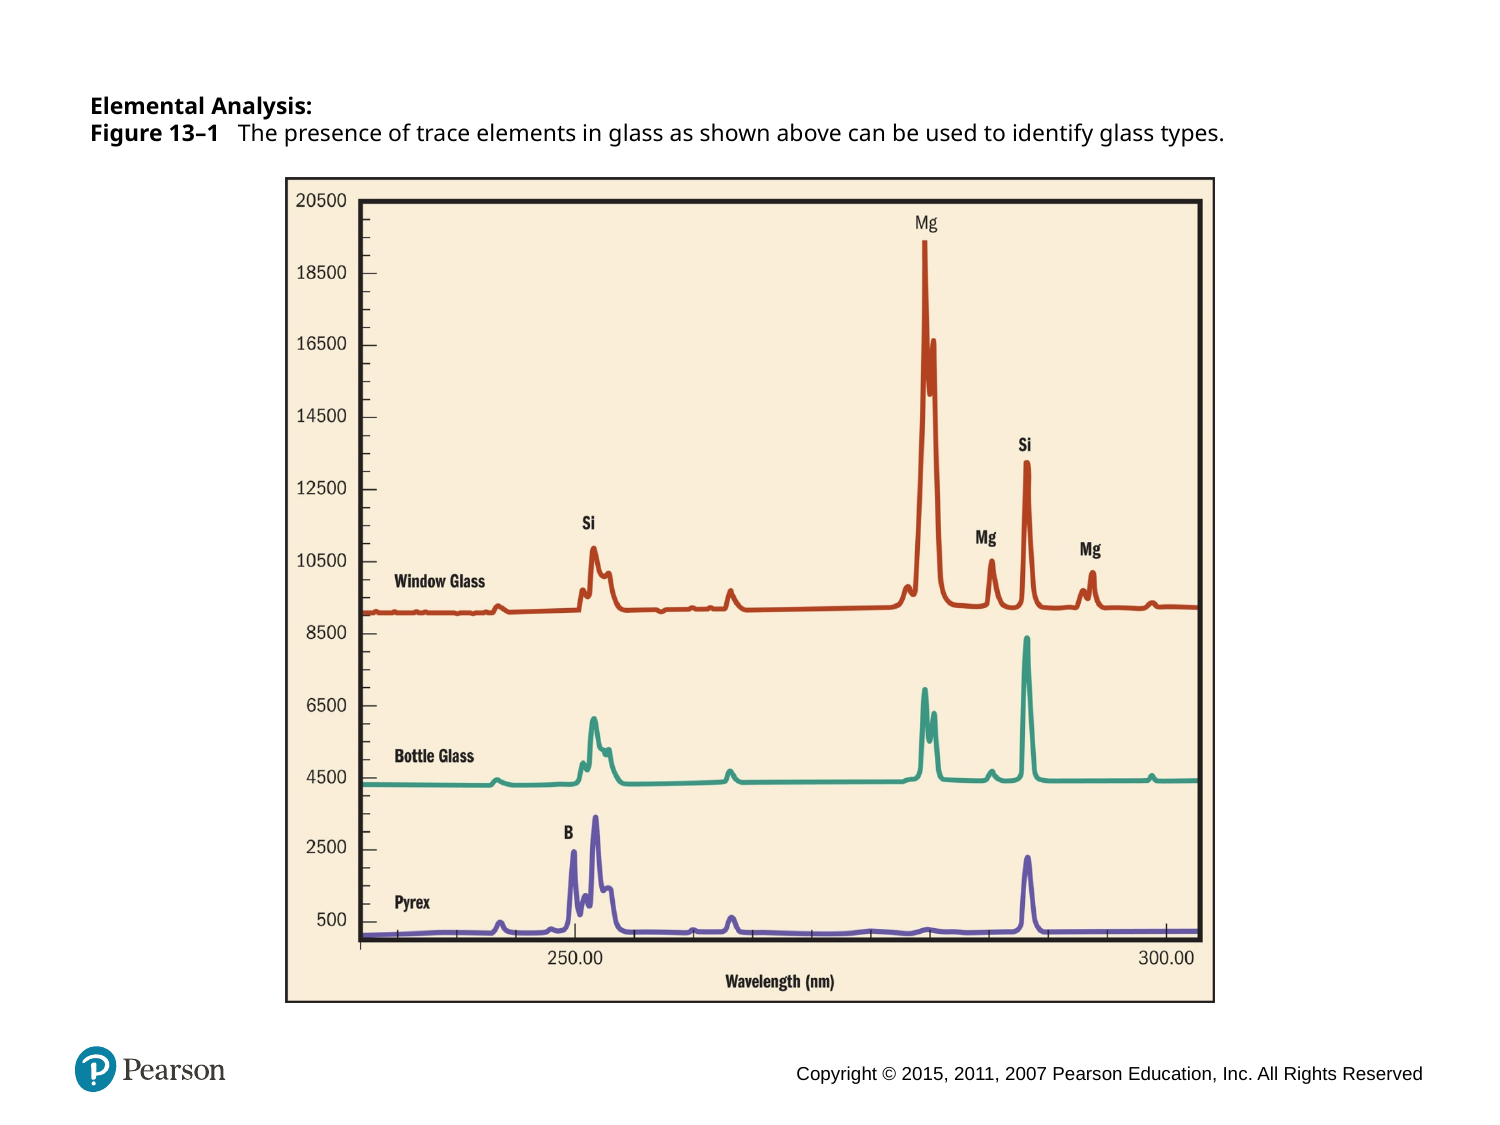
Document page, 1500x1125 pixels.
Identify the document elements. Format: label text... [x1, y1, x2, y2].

picture [285, 177, 1215, 1003]
title Elemental Analysis: Figure 13–1 The presence of trace elements in glass as shown above can be used to identify glass types. [74, 62, 1426, 176]
